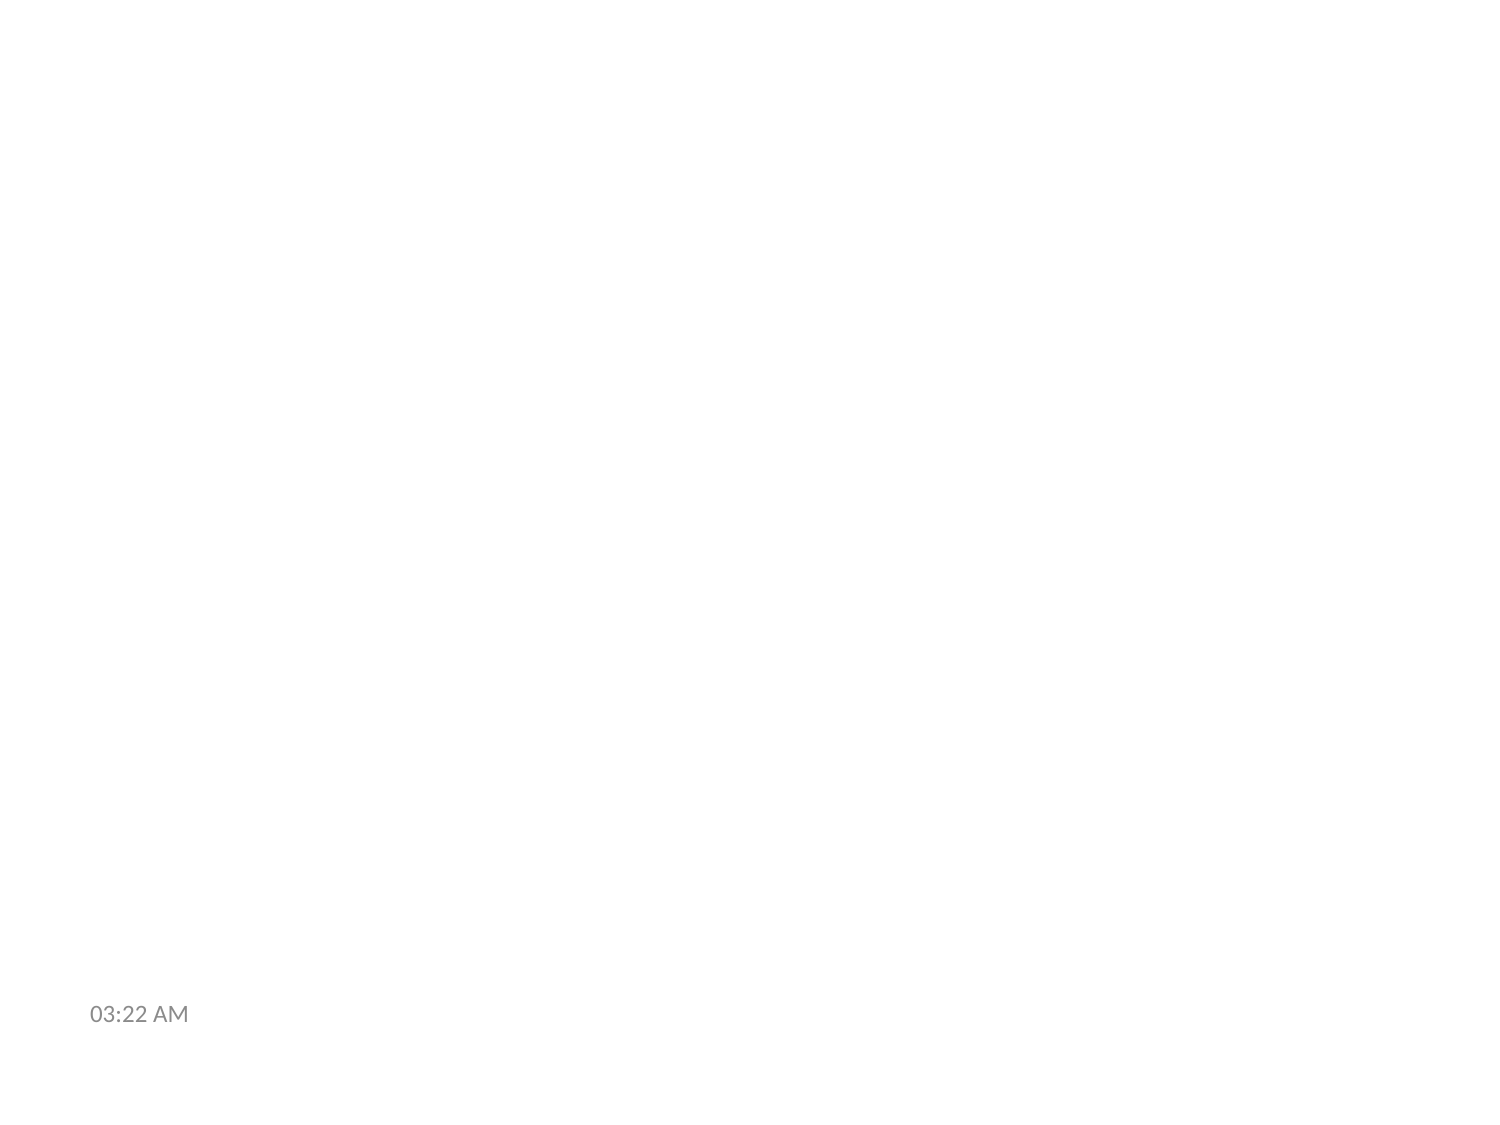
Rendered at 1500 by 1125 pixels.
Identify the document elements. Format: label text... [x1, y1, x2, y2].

text_box 3:35 PM [75, 982, 425, 1043]
